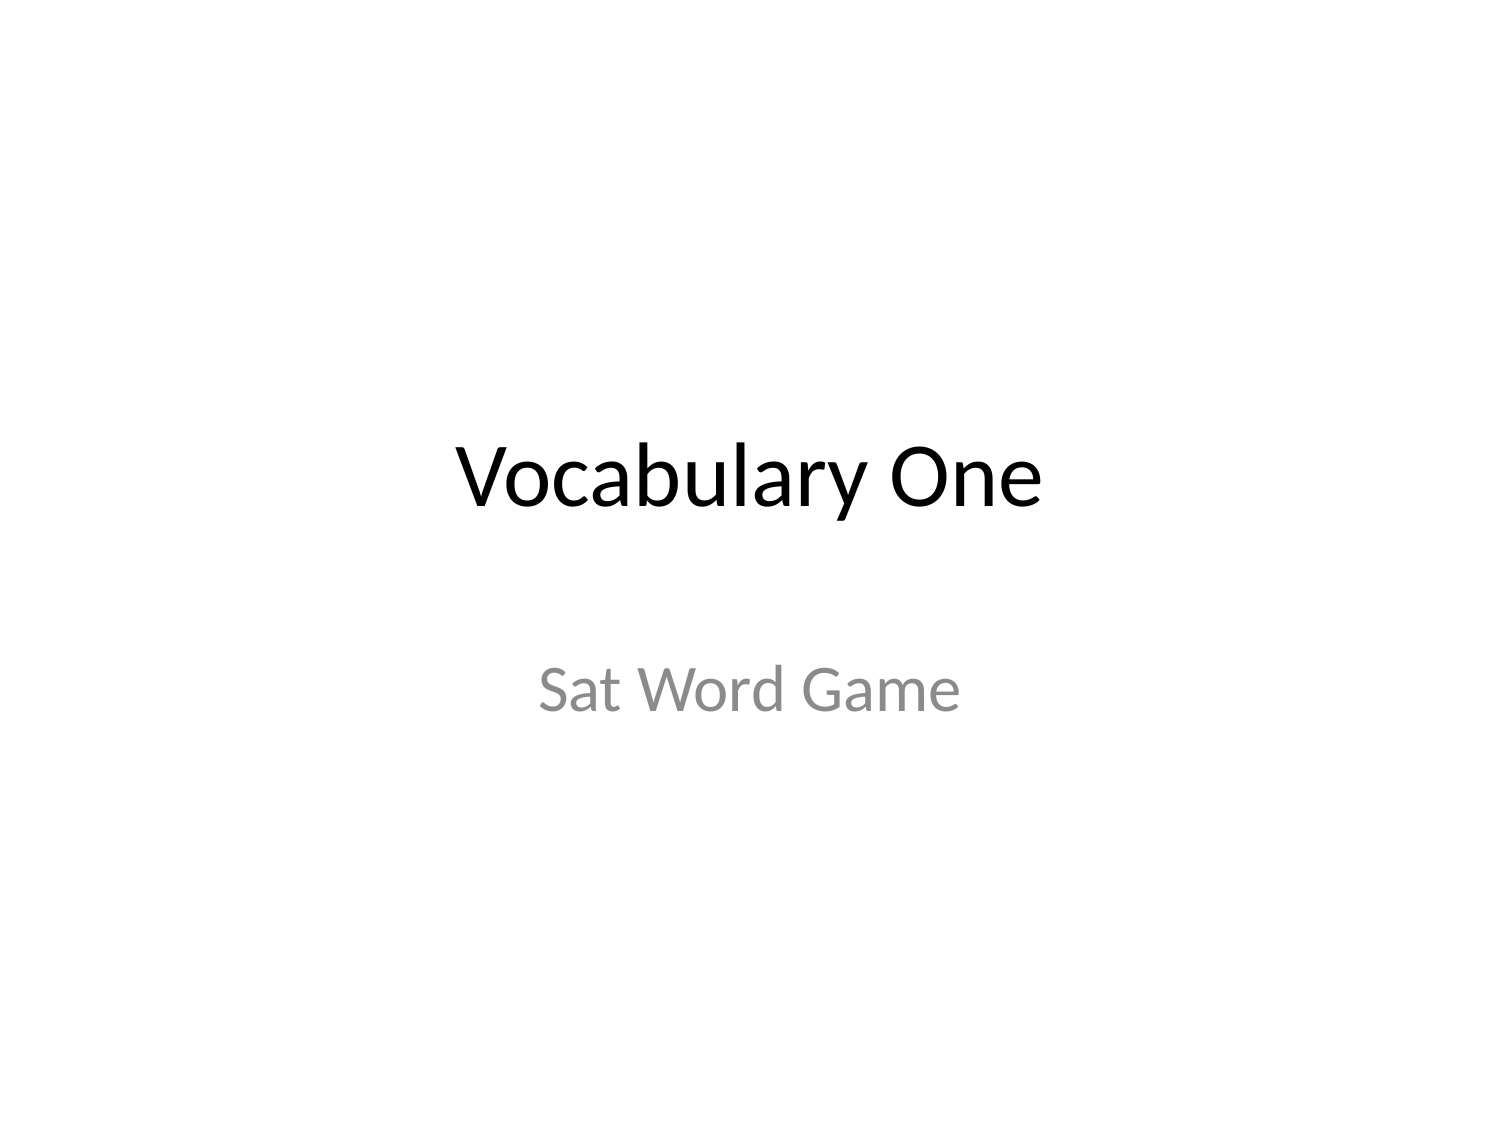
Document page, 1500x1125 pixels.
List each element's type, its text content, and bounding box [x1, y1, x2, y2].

title Vocabulary One [112, 349, 1388, 591]
subtitle Sat Word Game [225, 637, 1275, 925]
